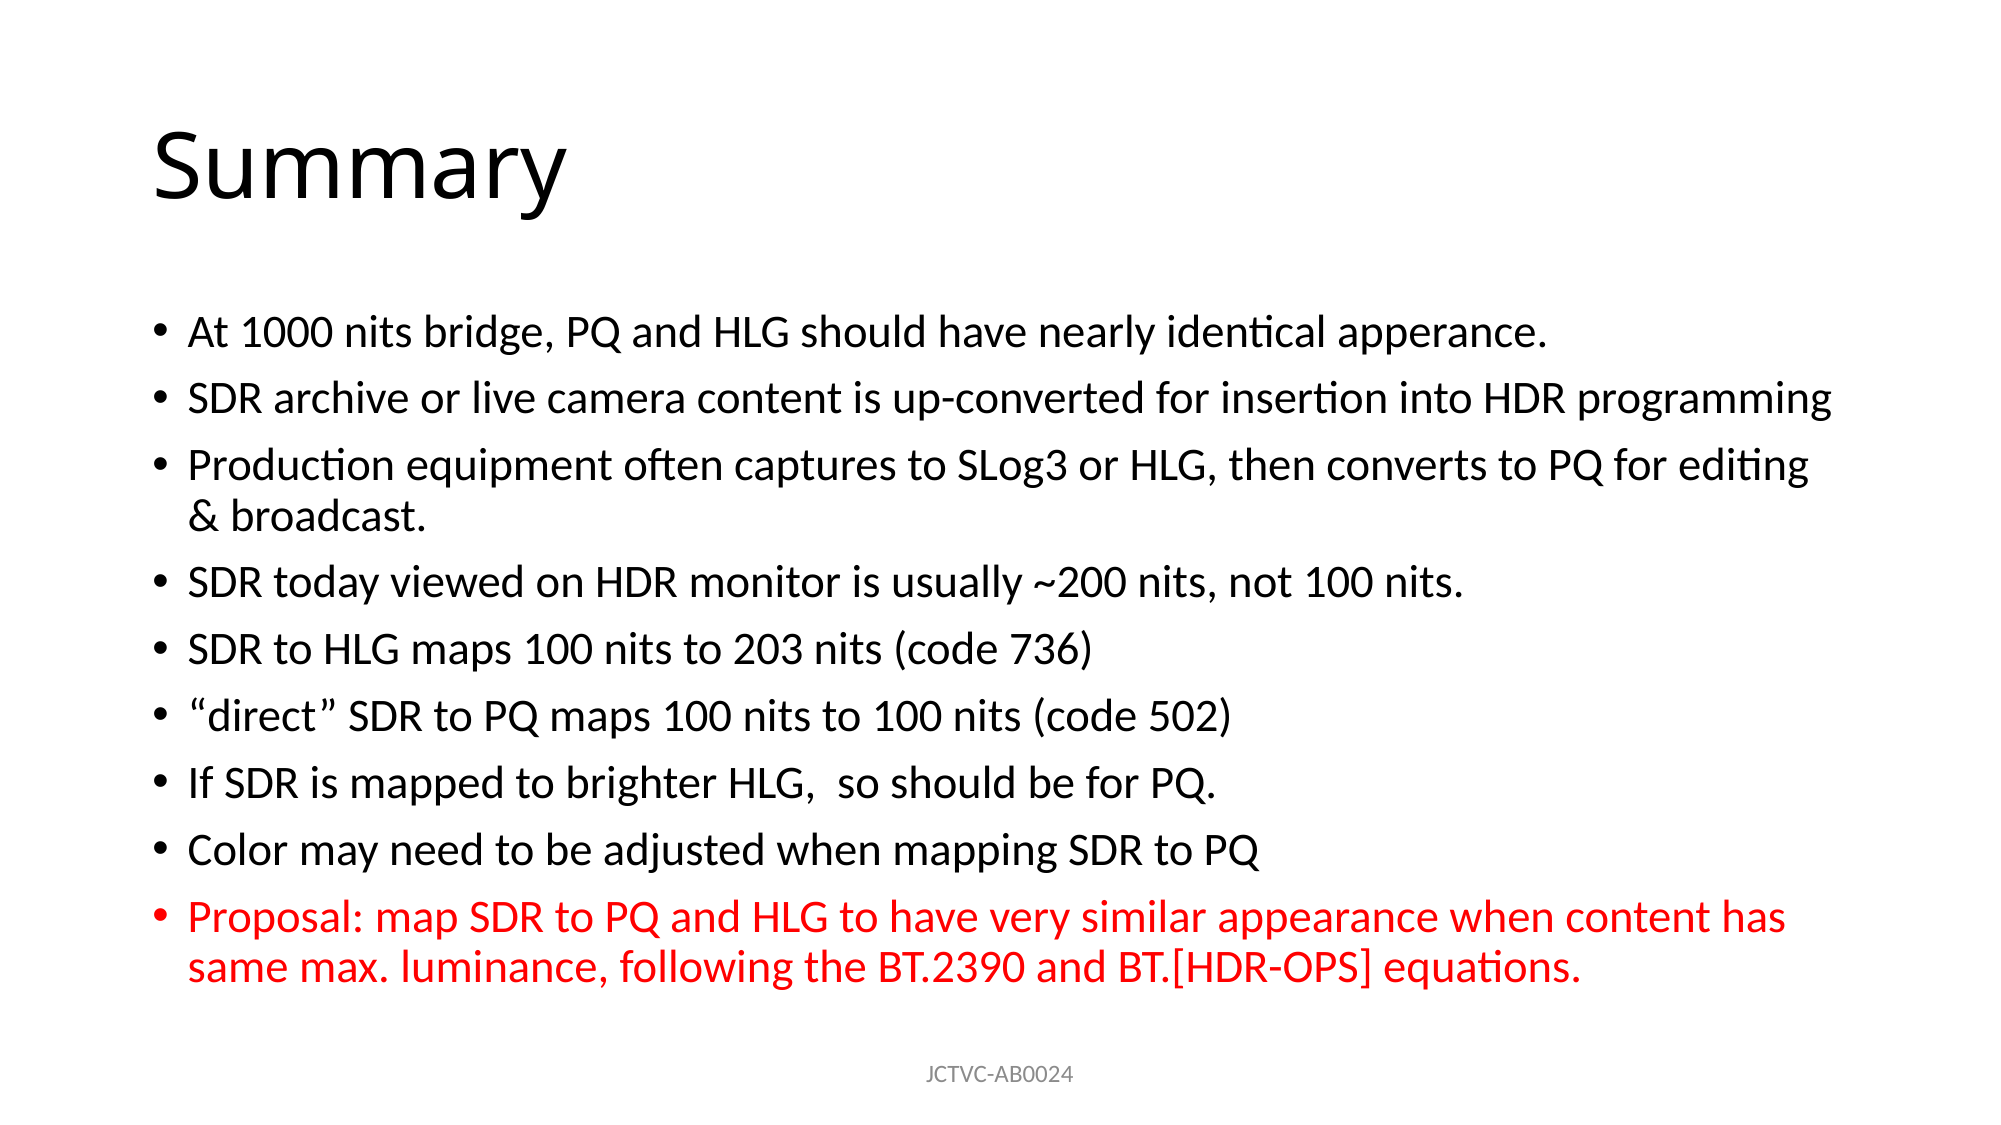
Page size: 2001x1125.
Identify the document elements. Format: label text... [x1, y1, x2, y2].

footer JCTVC-AB0024 [662, 1042, 1338, 1103]
title Summary [137, 59, 1863, 278]
list At 1000 nits bridge, PQ and HLG should have nearly identical apperance. SDR archive or live camera content is up-converted for insertion into HDR programming Production equipment often captures to SLog3 or HLG, then converts to PQ for editing & broadcast. SDR today viewed on HDR monitor is usually ~200 nits, not 100 nits. SDR to HLG maps 100 nits to 203 nits (code 736) “direct” SDR to PQ maps 100 nits to 100 nits (code 502) If SDR is mapped to brighter HLG, so should be for PQ. Color may need to be adjusted when mapping SDR to PQ Proposal: map SDR to PQ and HLG to have very similar appearance when content has same max. luminance, following the BT.2390 and BT.[HDR-OPS] equations. [137, 299, 1863, 1014]
